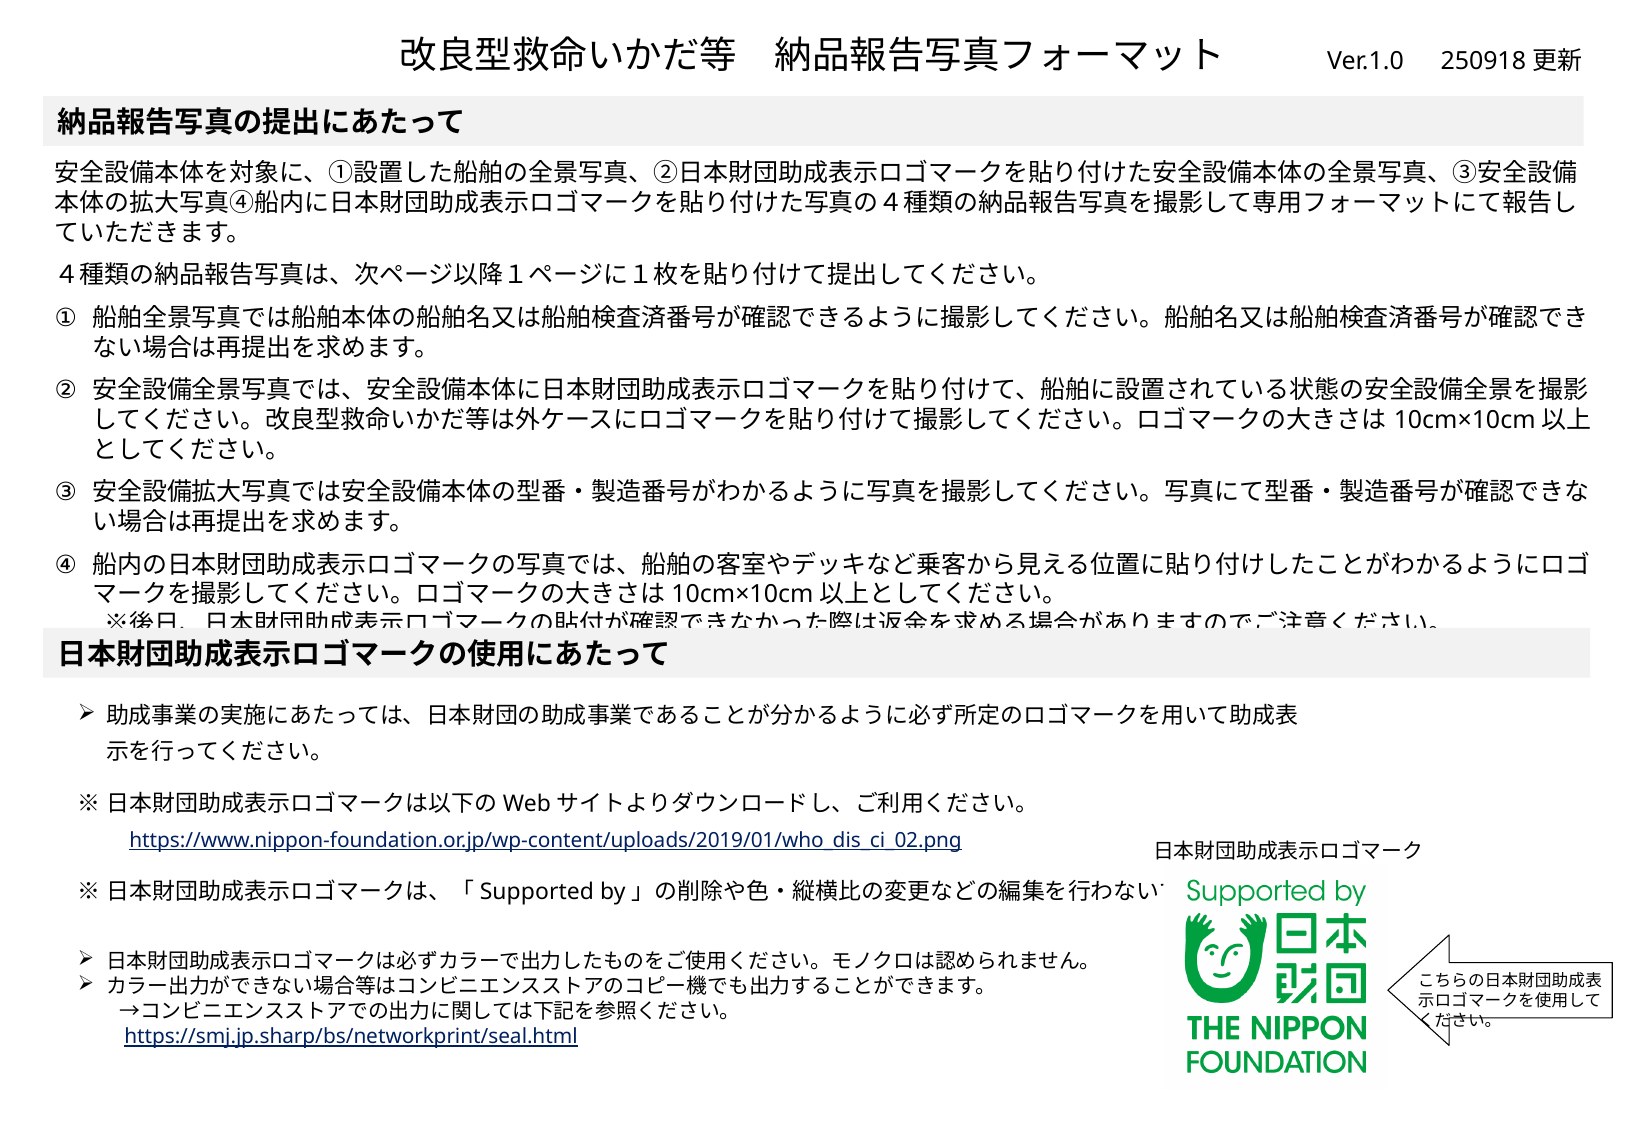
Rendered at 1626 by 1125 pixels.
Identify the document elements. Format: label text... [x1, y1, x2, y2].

text_box 改良型救命いかだ等 納品報告写真フォーマット [43, 24, 1582, 84]
text_box Ver.1.0 250918更新 [1289, 30, 1597, 82]
picture [1163, 863, 1388, 1091]
text_box こちらの日本財団助成表示ロゴマークを使用してください。 [1403, 1008, 1435, 1037]
text_box 助成事業の実施にあたっては、日本財団の助成事業であることが分かるように必ず所定のロゴマークを用いて助成表示を行ってください。 ※日本財団助成表示ロゴマークは以下のWebサイトよりダウンロードし、ご利用ください。 https://www.nippon-foundation.or.jp/wp-content/uploads/2019/01/who_dis_ci_02.png ※日本財団助成表示ロゴマークは、「Supported by」の削除や色・縦横比の変更などの編集を行わないでください。 日本財団助成表示ロゴマークは必ずカラーで出力したものをご使用ください。モノクロは認められません。 カラー出力ができない場合等はコンビニエンスストアのコピー機でも出力することができます。 →コンビニエンスストアでの出力に関しては下記を参照ください。 https://smj.jp.sharp/bs/networkprint/seal.html [63, 685, 1333, 1091]
text_box [1393, 932, 1615, 1048]
text_box 日本財団助成表示ロゴマークの使用にあたって [43, 627, 1591, 678]
text_box こちらの日本財団助成表示ロゴマークを使用してください。 [1452, 962, 1625, 1037]
text_box 納品報告写真の提出にあたって [43, 96, 1584, 146]
text_box 日本財団助成表示ロゴマーク [1138, 822, 1542, 871]
text_box 安全設備本体を対象に、①設置した船舶の全景写真、②日本財団助成表示ロゴマークを貼り付けた安全設備本体の全景写真、③安全設備本体の拡大写真④船内に日本財団助成表示ロゴマークを貼り付けた写真の４種類の納品報告写真を撮影して専用フォーマットにて報告していただきます。 ４種類の納品報告写真は、次ページ以降１ページに１枚を貼り付けて提出してください。 船舶全景写真では船舶本体の船舶名又は船舶検査済番号が確認できるように撮影してください。船舶名又は船舶検査済番号が確認できない場合は再提出を求めます。 安全設備全景写真では、安全設備本体に日本財団助成表示ロゴマークを貼り付けて、船舶に設置されている状態の安全設備全景を撮影してください。改良型救命いかだ等は外ケースにロゴマークを貼り付けて撮影してください。ロゴマークの大きさは10cm×10cm以上としてください。 安全設備拡大写真では安全設備本体の型番・製造番号がわかるように写真を撮影してください。写真にて型番・製造番号が確認できない場合は再提出を求めます。 船内の日本財団助成表示ロゴマークの写真では、船舶の客室やデッキなど乗客から見える位置に貼り付けしたことがわかるようにロゴマークを撮影してください。ロゴマークの大きさは10cm×10cm以上としてください。 ※後日、日本財団助成表示ロゴマークの貼付が確認できなかった際は返金を求める場合がありますのでご注意ください。 [39, 149, 1613, 646]
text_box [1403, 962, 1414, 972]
